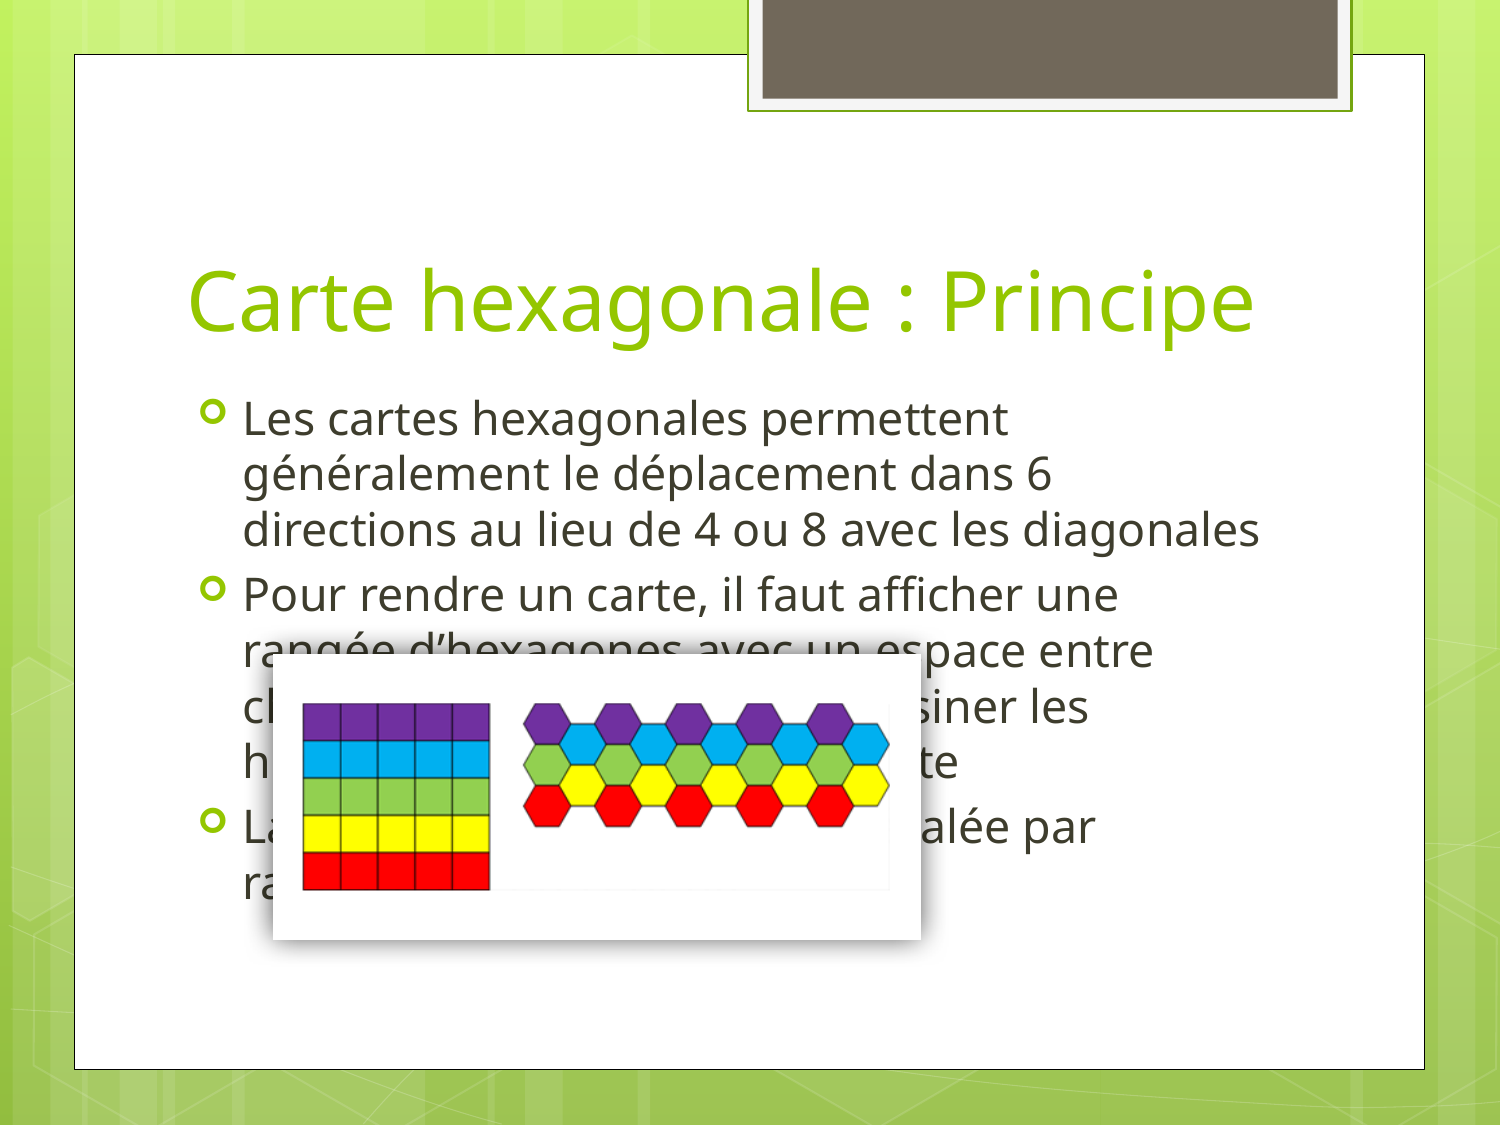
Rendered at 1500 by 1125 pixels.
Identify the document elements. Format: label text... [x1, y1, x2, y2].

list Les cartes hexagonales permettent généralement le déplacement dans 6 directions au lieu de 4 ou 8 avec les diagonales Pour rendre un carte, il faut afficher une rangée d’hexagones avec un espace entre chaque pour permettre de dessiner les hexagones de la rangée suivante La rangée subséquente est décalée par rapport à la précédente [171, 381, 1283, 957]
title Carte hexagonale : Principe [171, 168, 1324, 357]
picture [273, 654, 922, 940]
